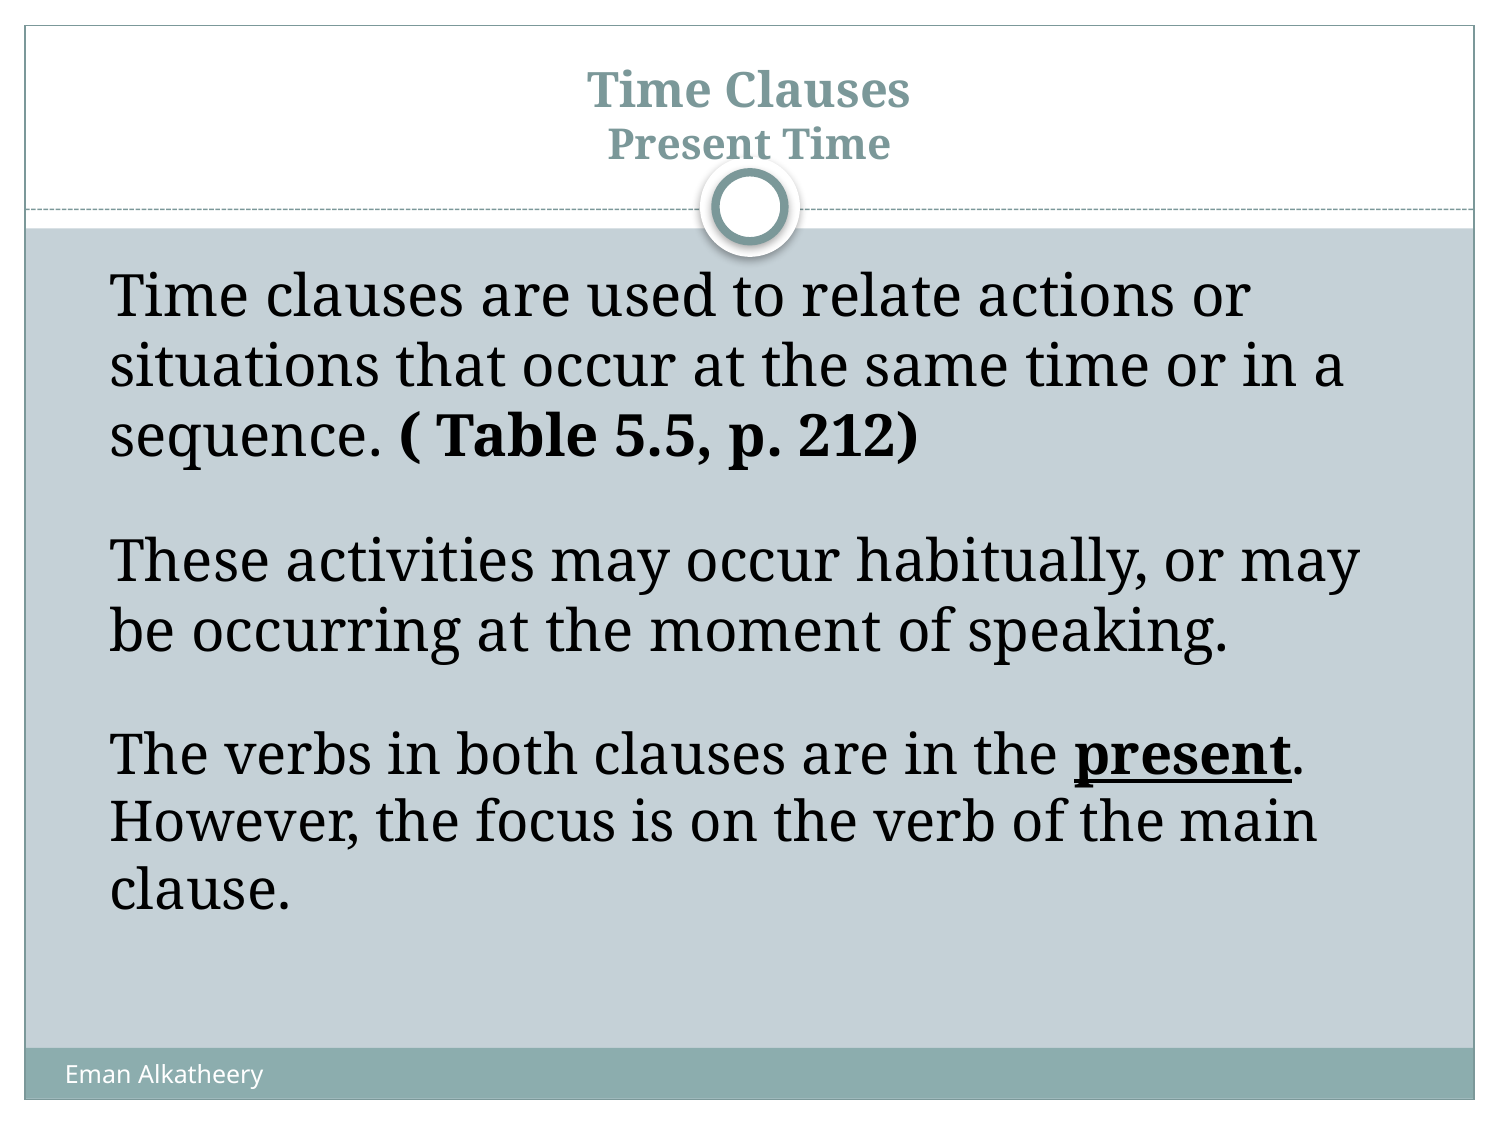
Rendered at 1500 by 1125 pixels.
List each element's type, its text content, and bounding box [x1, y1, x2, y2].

list Time clauses are used to relate actions or situations that occur at the same time or in a sequence. ( Table 5.5, p. 212) These activities may occur habitually, or may be occurring at the moment of speaking. The verbs in both clauses are in the present. However, the focus is on the verb of the main clause. [49, 250, 1445, 1001]
footer Eman Alkatheery [50, 1051, 638, 1112]
title Time Clauses Present Time [49, 51, 1450, 176]
